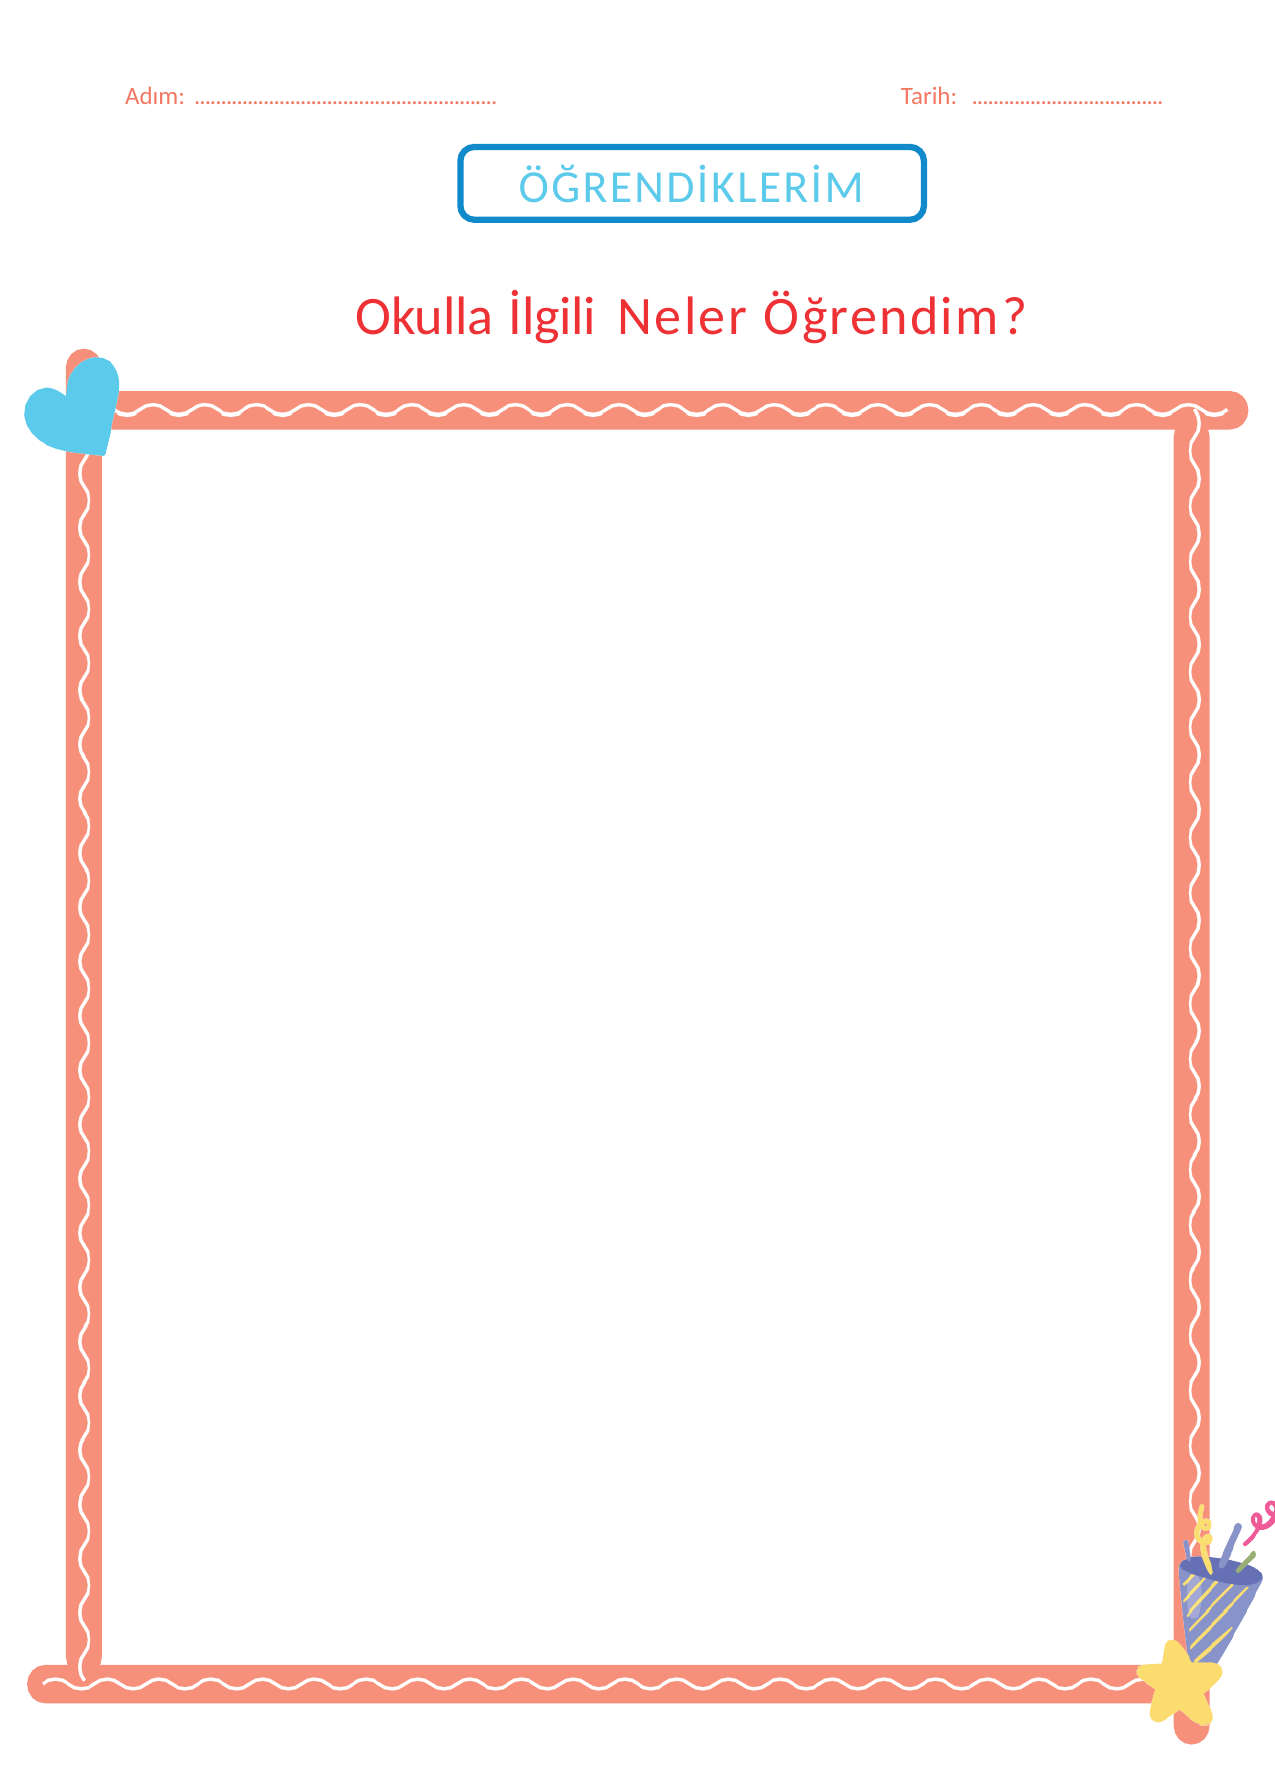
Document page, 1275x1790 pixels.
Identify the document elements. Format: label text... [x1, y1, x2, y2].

text_box Tarih: .................................... [898, 77, 1171, 110]
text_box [24, 348, 1275, 1745]
text_box [462, 146, 922, 154]
text_box ÖĞRENDİKLERİM Okulla İlgili Neler Öğrendim? [275, 154, 1110, 346]
text_box Adım: ......................................................... [122, 77, 505, 110]
